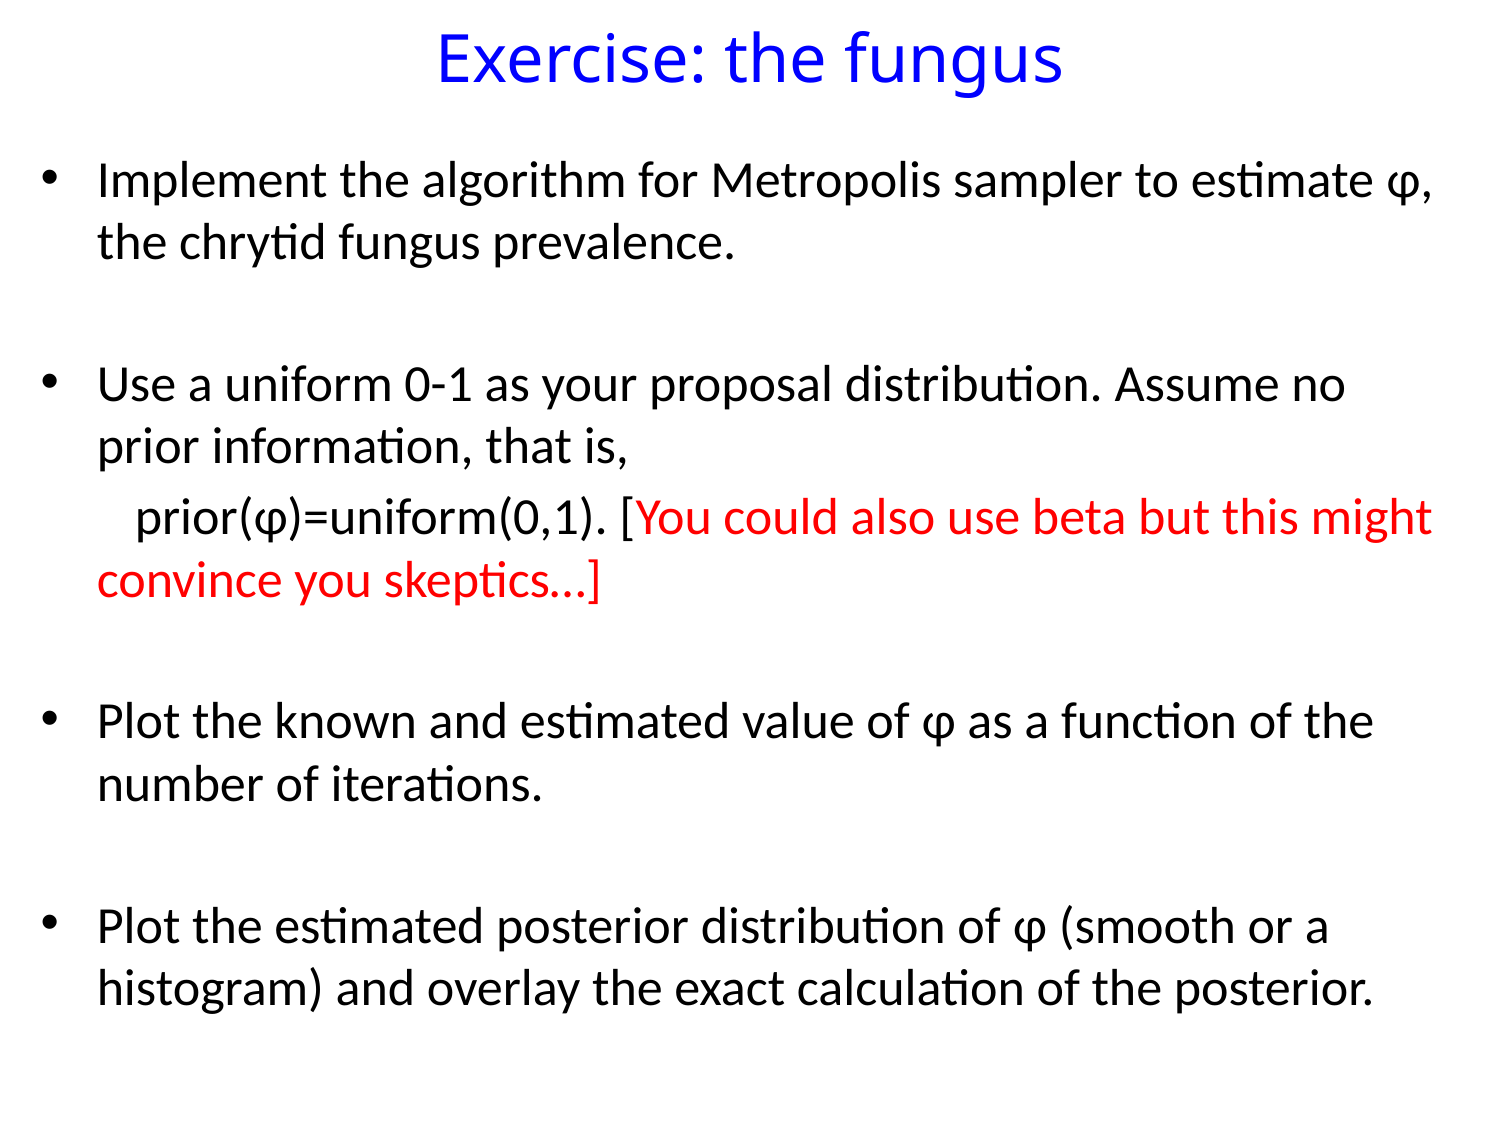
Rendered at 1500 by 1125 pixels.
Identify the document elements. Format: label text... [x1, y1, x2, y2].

title Exercise: the fungus [75, 0, 1425, 137]
list Implement the algorithm for Metropolis sampler to estimate φ, the chrytid fungus prevalence. Use a uniform 0-1 as your proposal distribution. Assume no prior information, that is, prior(φ)=uniform(0,1). [You could also use beta but this might convince you skeptics…] Plot the known and estimated value of φ as a function of the number of iterations. Plot the estimated posterior distribution of φ (smooth or a histogram) and overlay the exact calculation of the posterior. [24, 137, 1475, 880]
